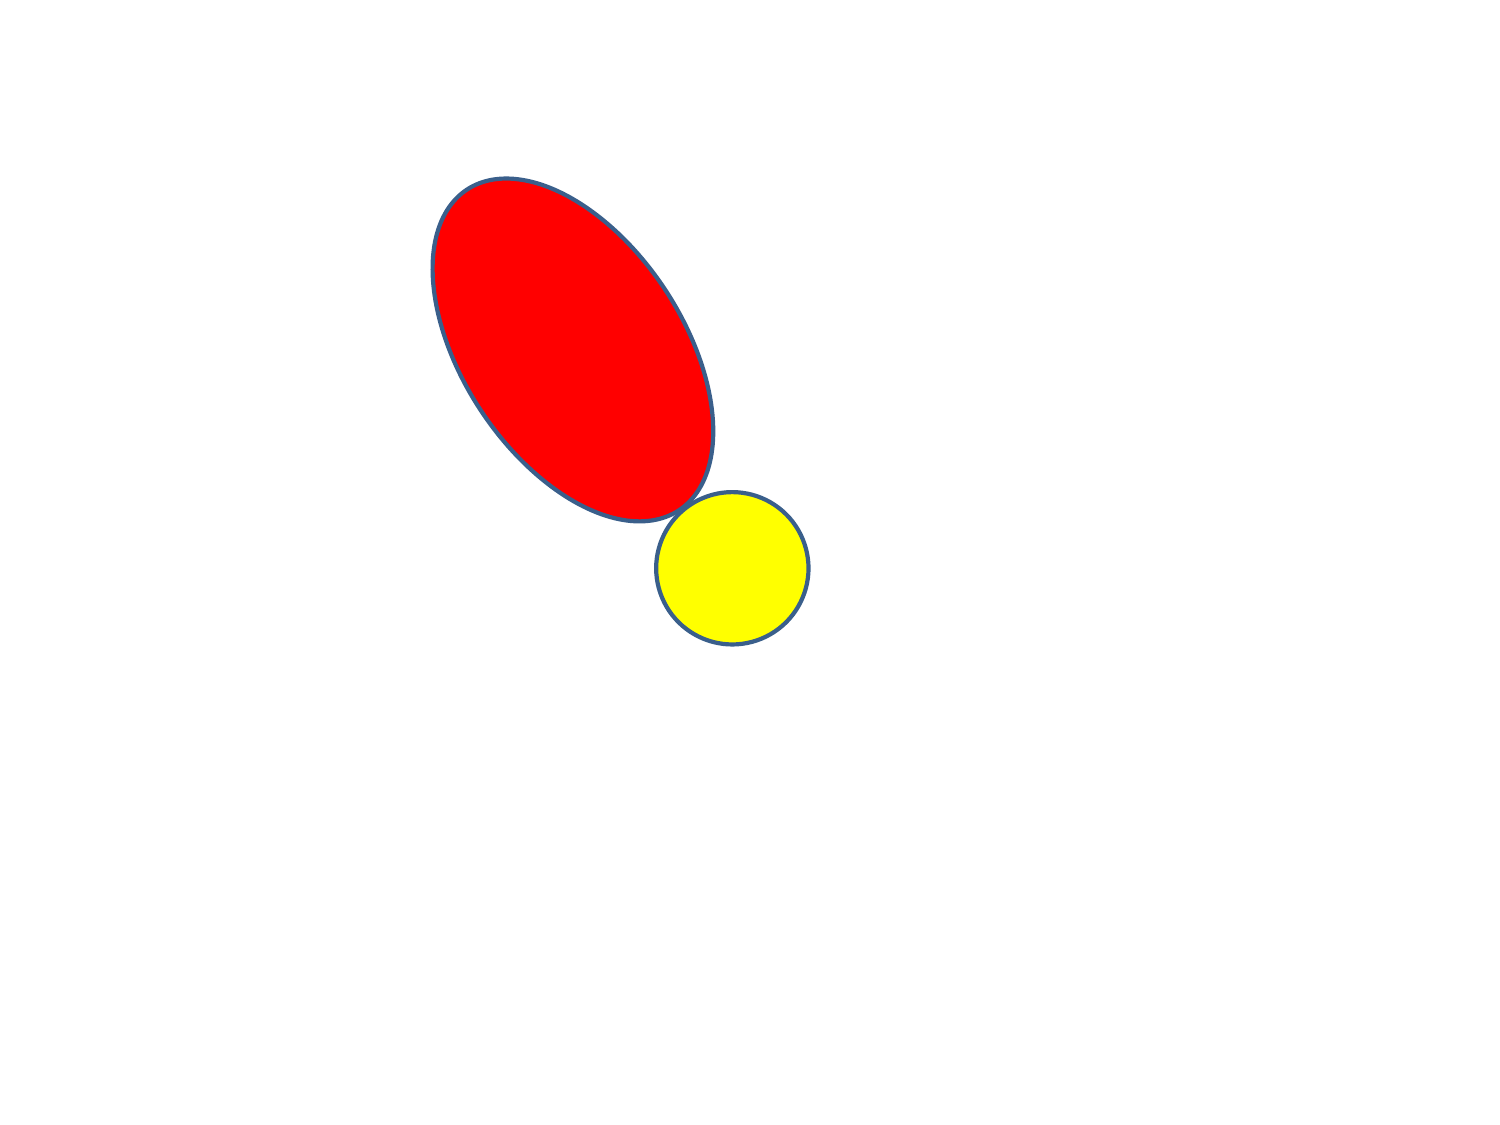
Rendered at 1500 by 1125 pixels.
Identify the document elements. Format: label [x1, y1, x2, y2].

text_box [654, 490, 811, 647]
text_box [430, 176, 716, 524]
